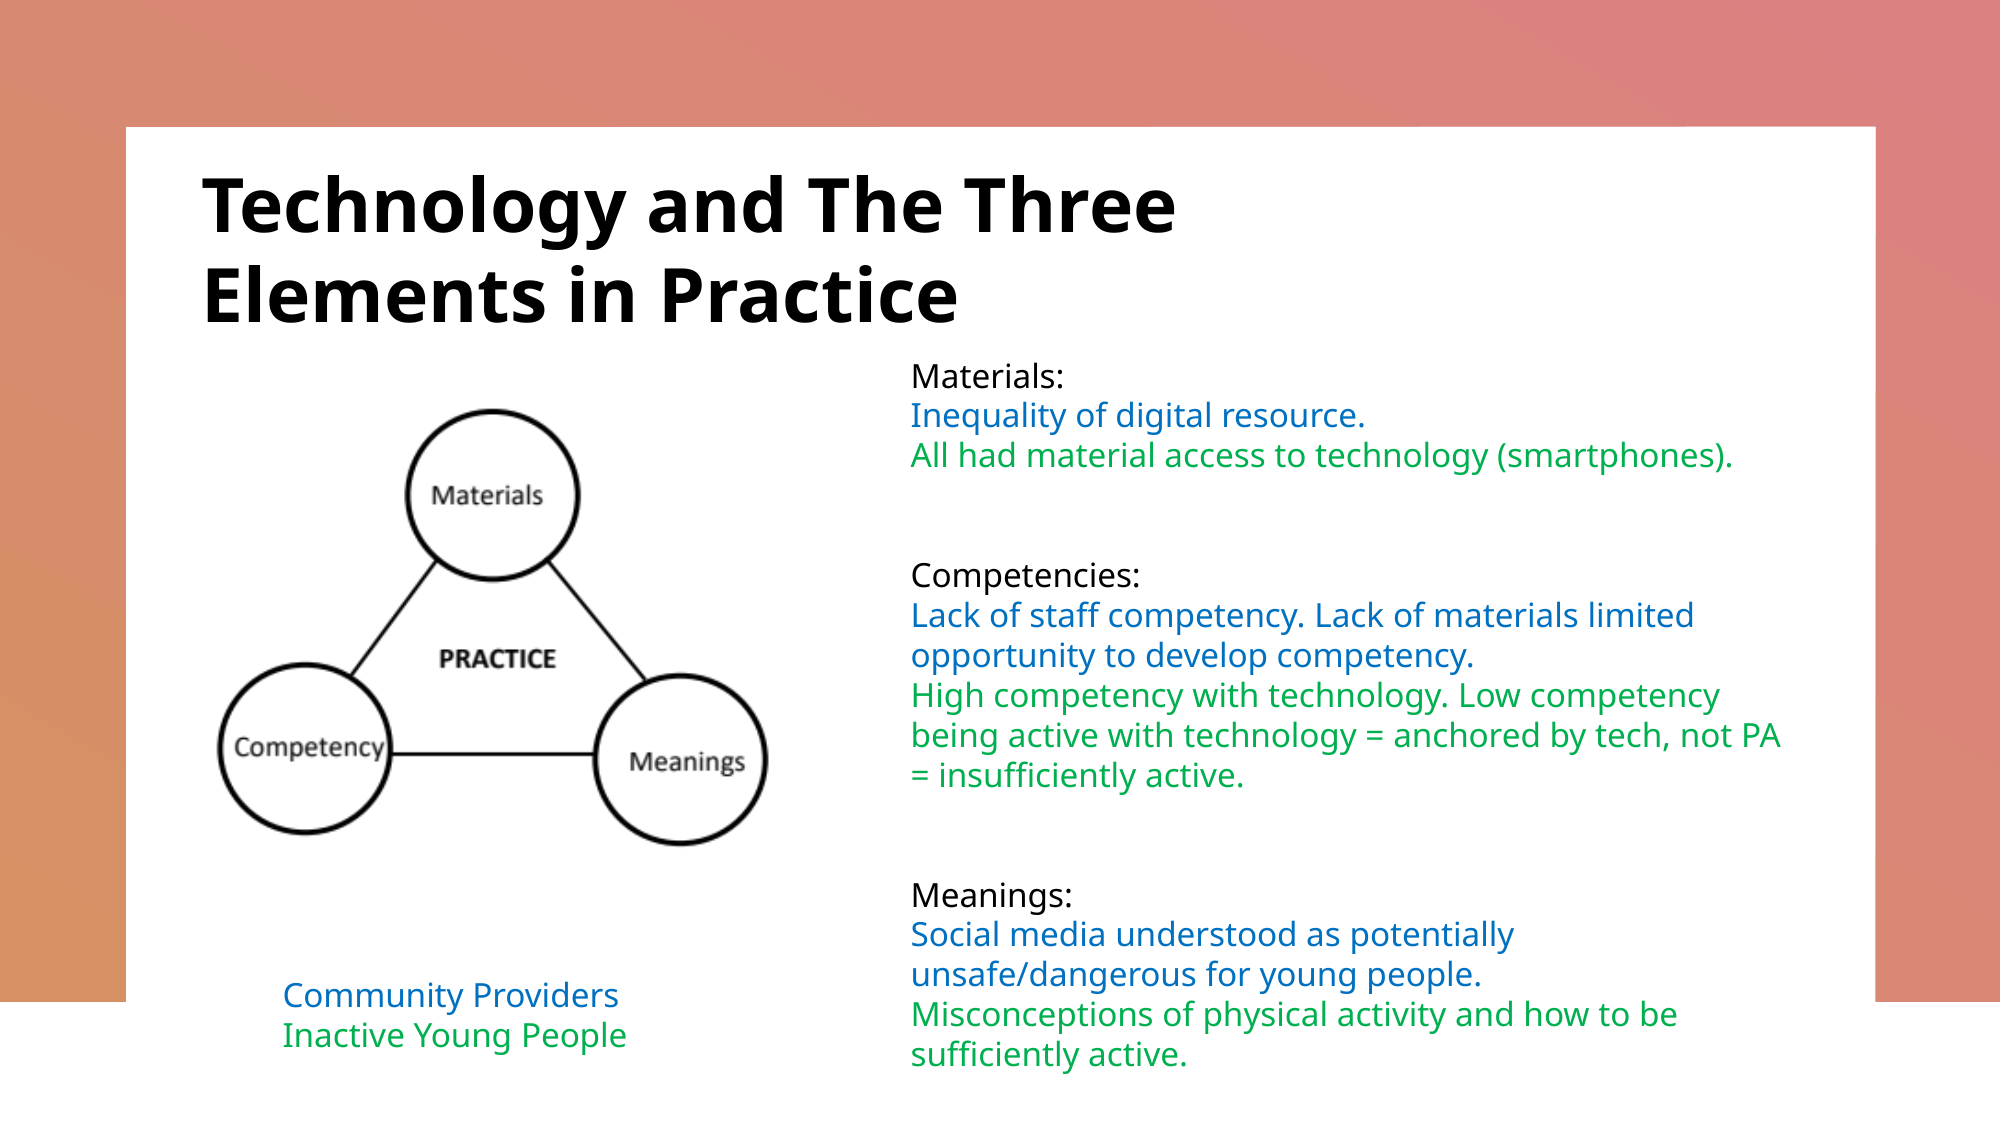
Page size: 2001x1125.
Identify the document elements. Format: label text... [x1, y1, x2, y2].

picture [186, 334, 809, 881]
text_box Community Providers Inactive Young People [267, 966, 711, 1061]
text_box Materials: Inequality of digital resource. All had material access to technology (smartphones). Competencies: Lack of staff competency. Lack of materials limited opportunity to develop competency. High competency with technology. Low competency being active with technology = anchored by tech, not PA = insufficiently active. Meanings: Social media understood as potentially unsafe/dangerous for young people. Misconceptions of physical activity and how to be sufficiently active. [895, 347, 1814, 1081]
text_box Technology and The Three Elements in Practice [186, 150, 1299, 346]
